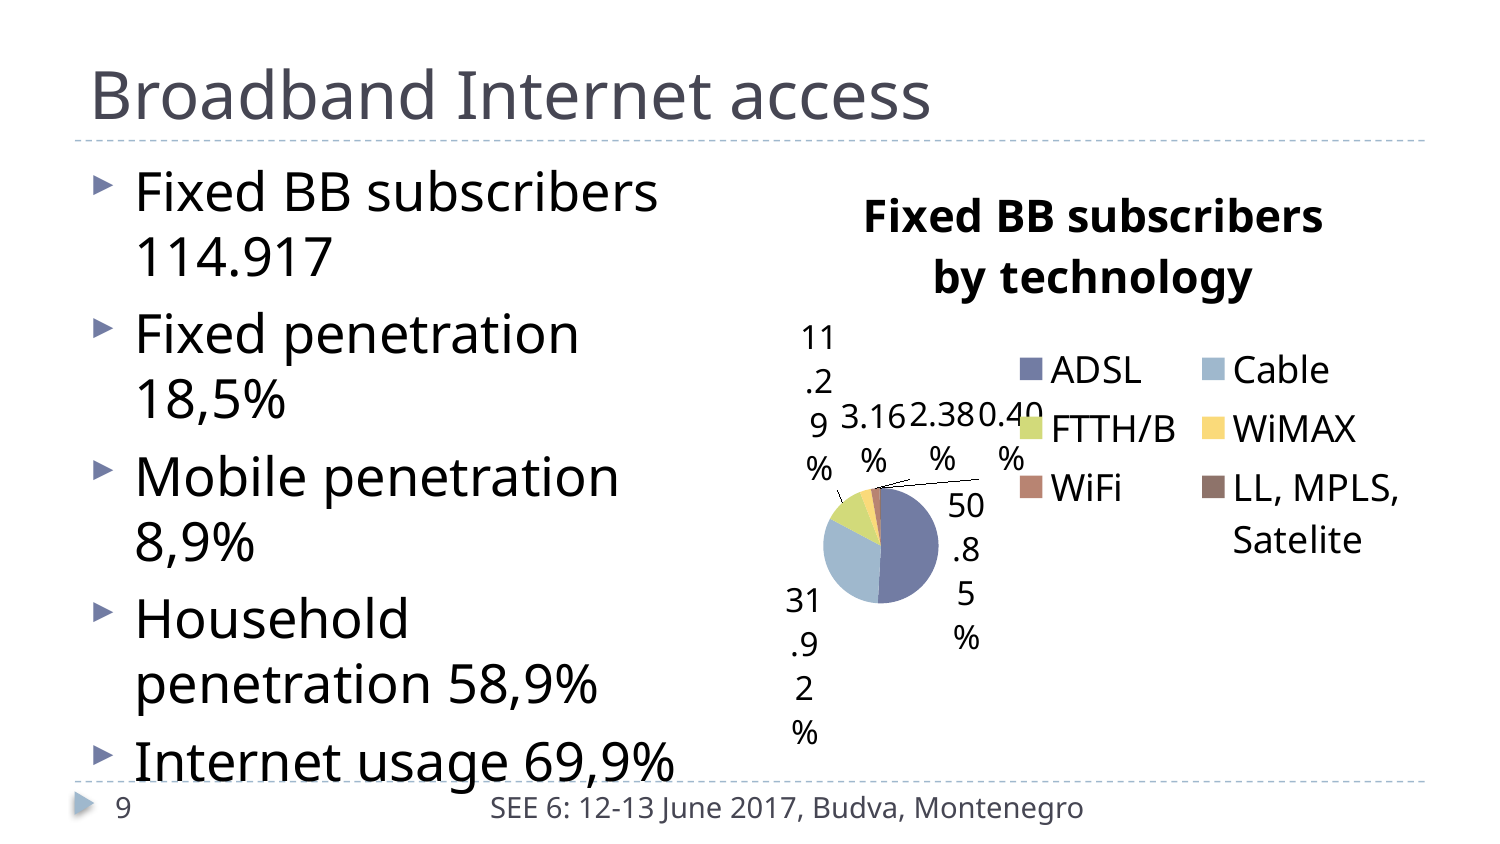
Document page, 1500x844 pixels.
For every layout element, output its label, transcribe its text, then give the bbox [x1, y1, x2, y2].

slide_number 9 [100, 782, 426, 827]
footer SEE 6: 12-13 June 2017, Budva, Montenegro [475, 782, 1400, 827]
title Broadband Internet access [75, 28, 1425, 141]
chart [761, 149, 1426, 758]
list Fixed BB subscribers 114.917 Fixed penetration 18,5% Mobile penetration 8,9% Household penetration 58,9% Internet usage 69,9% [75, 150, 738, 758]
